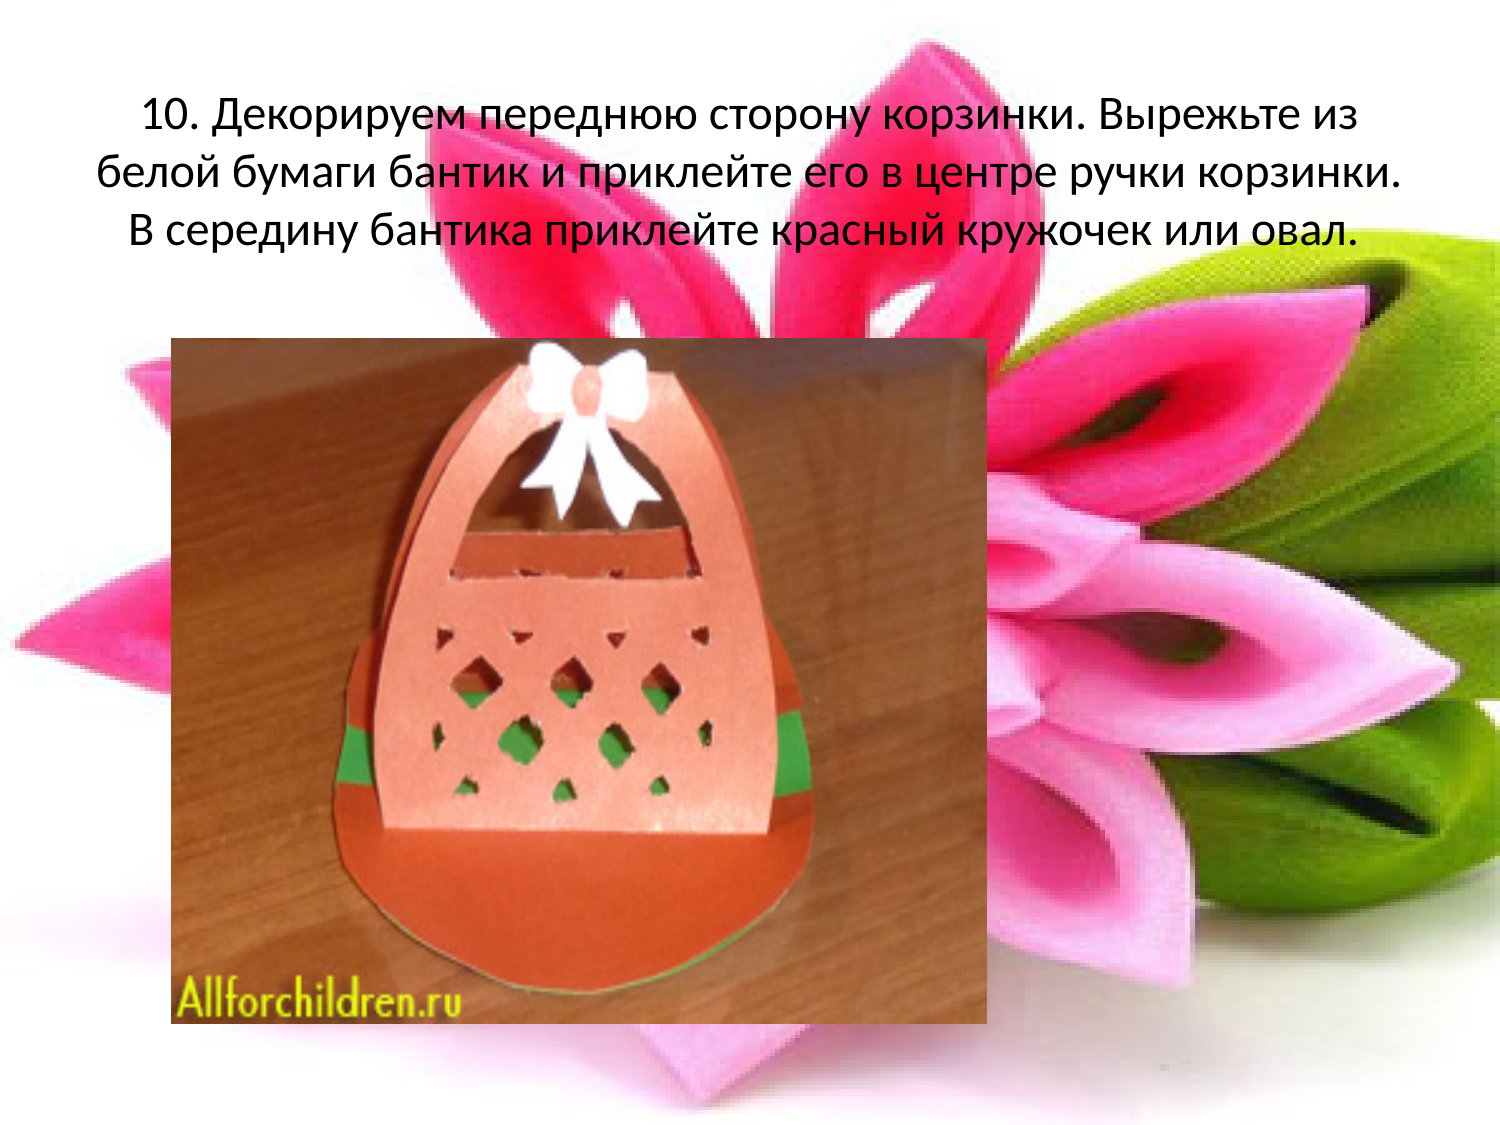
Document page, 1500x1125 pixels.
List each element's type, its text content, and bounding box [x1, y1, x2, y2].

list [170, 337, 987, 1024]
picture [0, 0, 1500, 1125]
title 10. Декорируем переднюю сторону корзинки. Вырежьте из белой бумаги бантик и приклейте его в центре ручки корзинки. В середину бантика приклейте красный кружочек или овал. [75, 45, 1425, 374]
